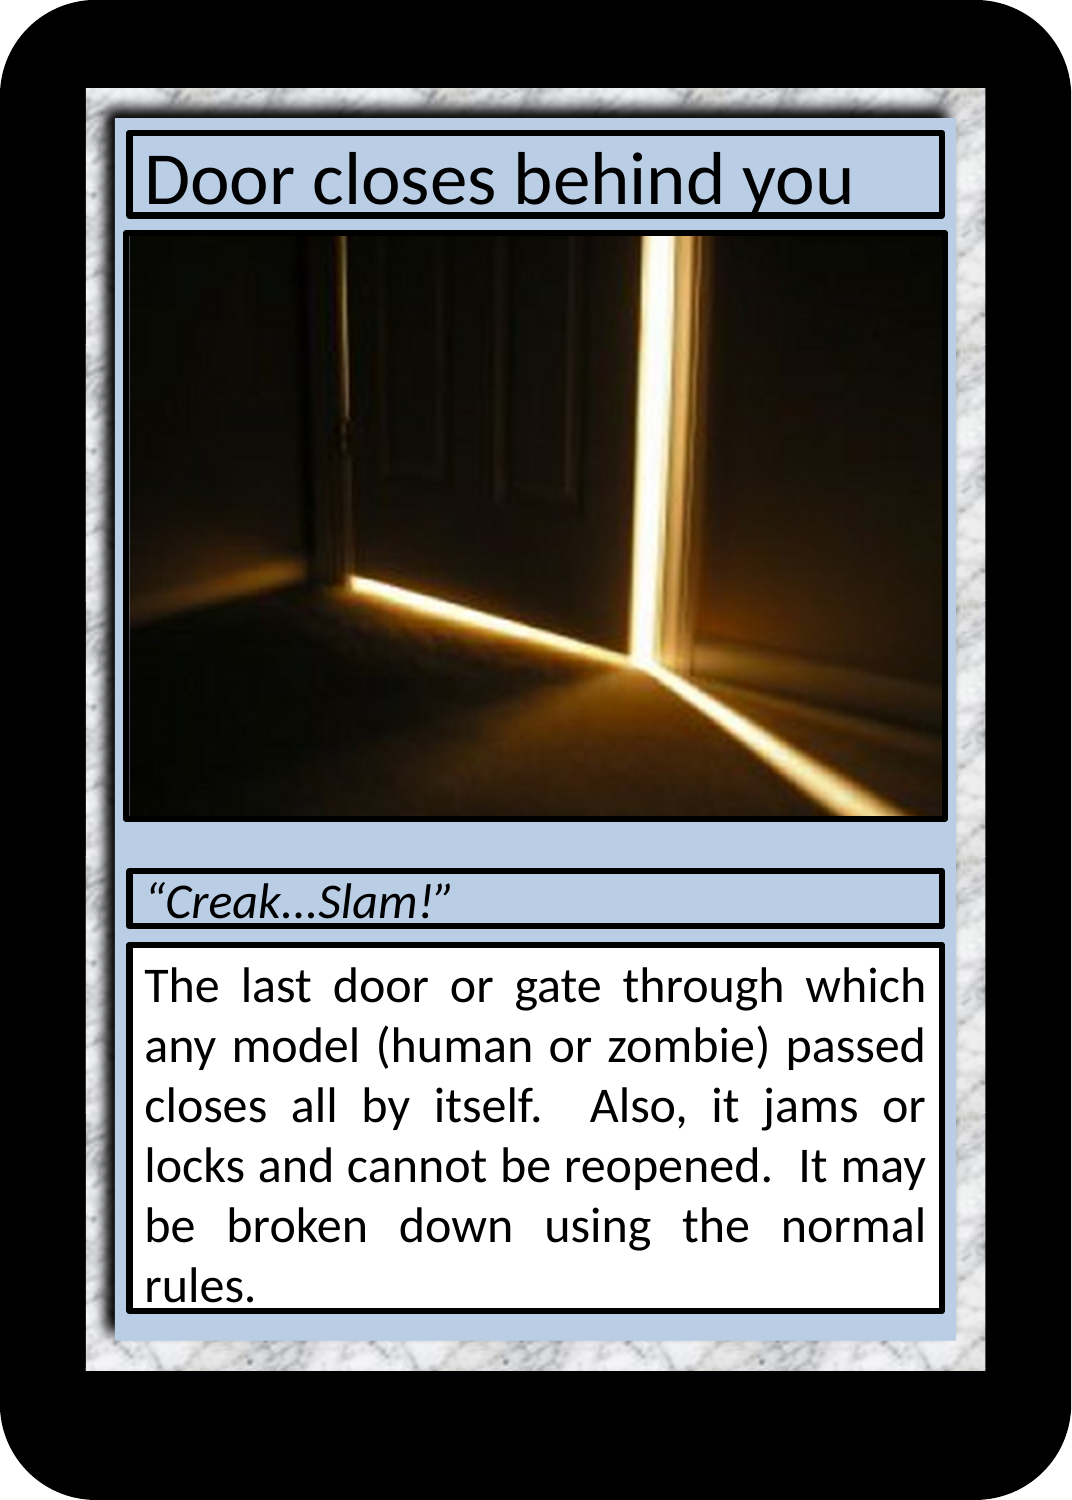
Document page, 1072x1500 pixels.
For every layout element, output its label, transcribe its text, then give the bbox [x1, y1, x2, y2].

list “Creak...Slam!” [126, 868, 945, 929]
list The last door or gate through which any model (human or zombie) passed closes all by itself. Also, it jams or locks and cannot be reopened. It may be broken down using the normal rules. [126, 942, 945, 1314]
picture [85, 88, 986, 1371]
title Door closes behind you [126, 130, 945, 219]
